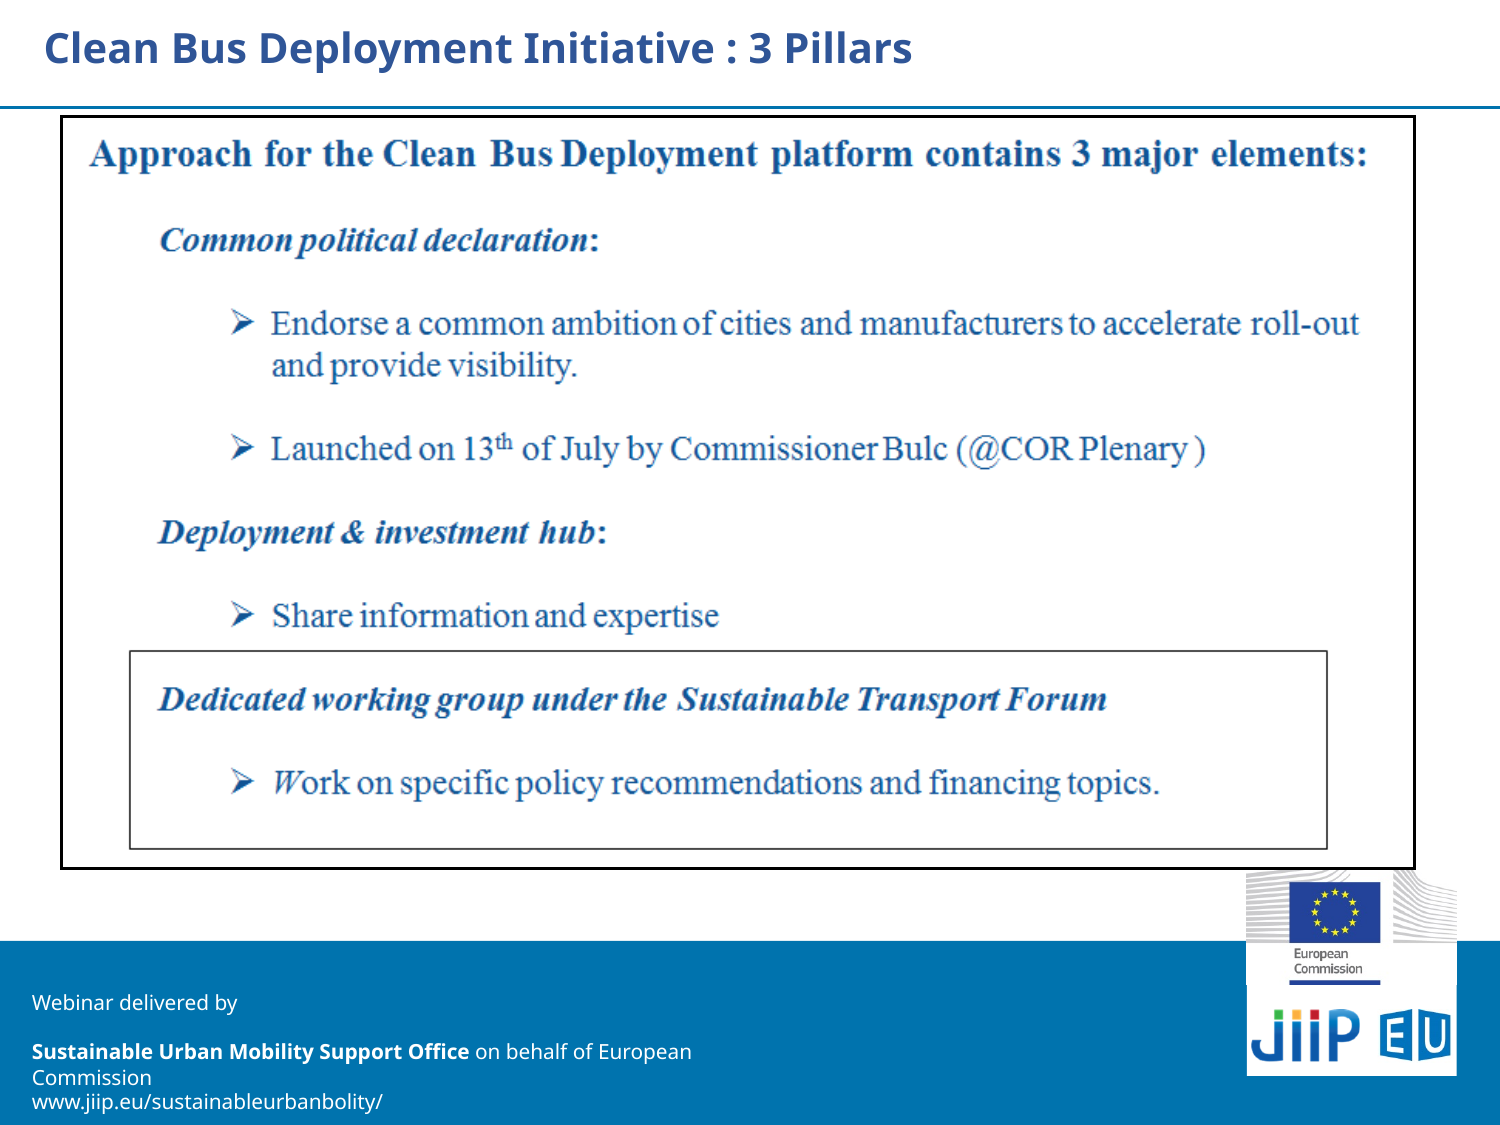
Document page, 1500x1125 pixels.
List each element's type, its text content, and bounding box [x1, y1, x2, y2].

picture [1251, 1009, 1360, 1063]
picture [1369, 1009, 1455, 1063]
picture [63, 117, 1413, 867]
text_box Clean Bus Deployment Initiative : 3 Pillars [28, 14, 1202, 80]
picture [1246, 839, 1457, 985]
